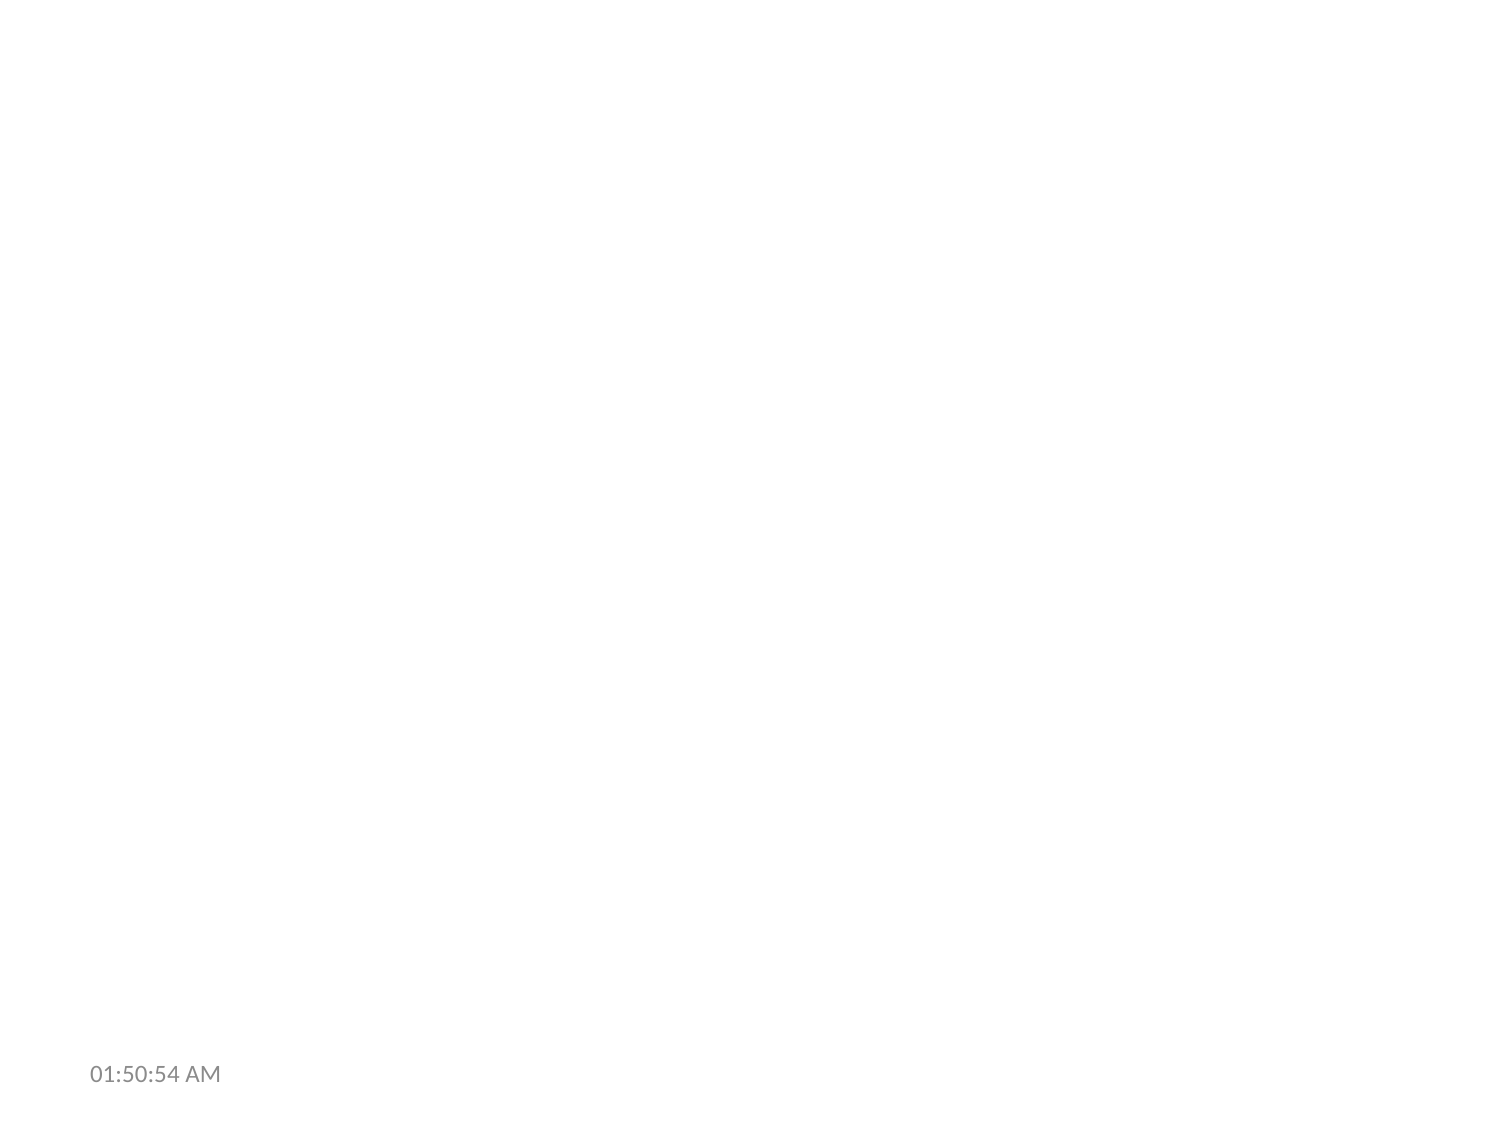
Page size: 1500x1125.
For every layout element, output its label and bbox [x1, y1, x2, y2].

slide_number [75, 1042, 425, 1103]
